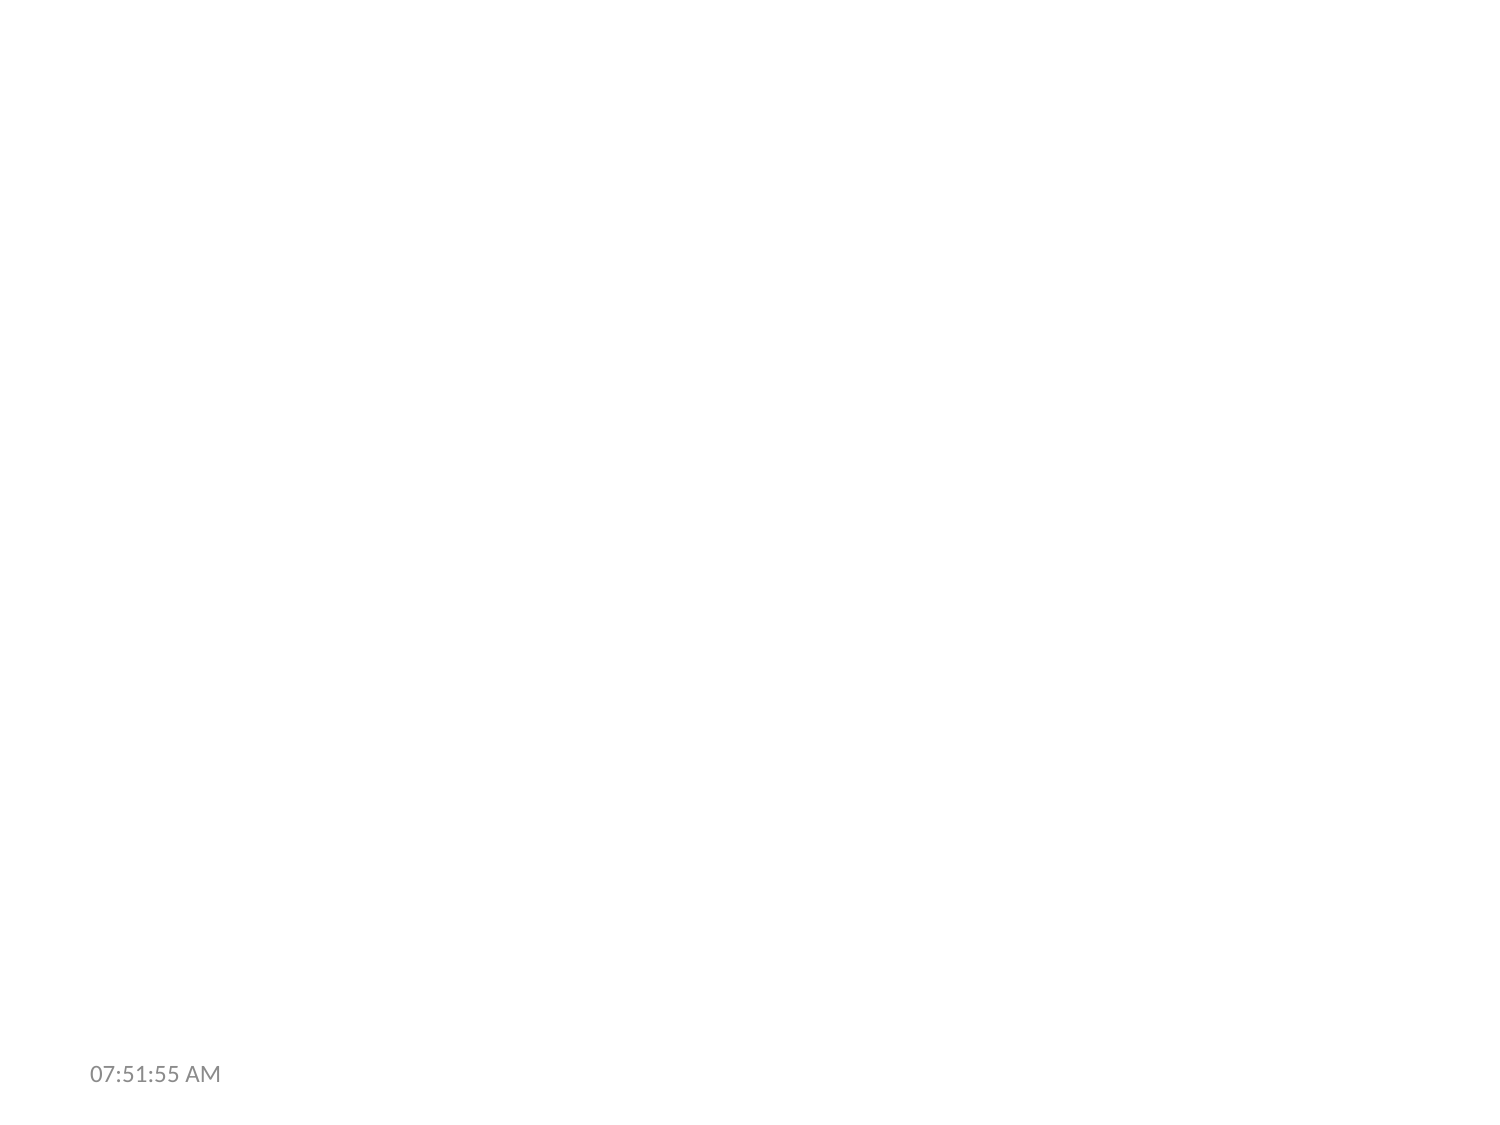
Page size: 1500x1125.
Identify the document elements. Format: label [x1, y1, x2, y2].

slide_number [75, 1042, 425, 1103]
